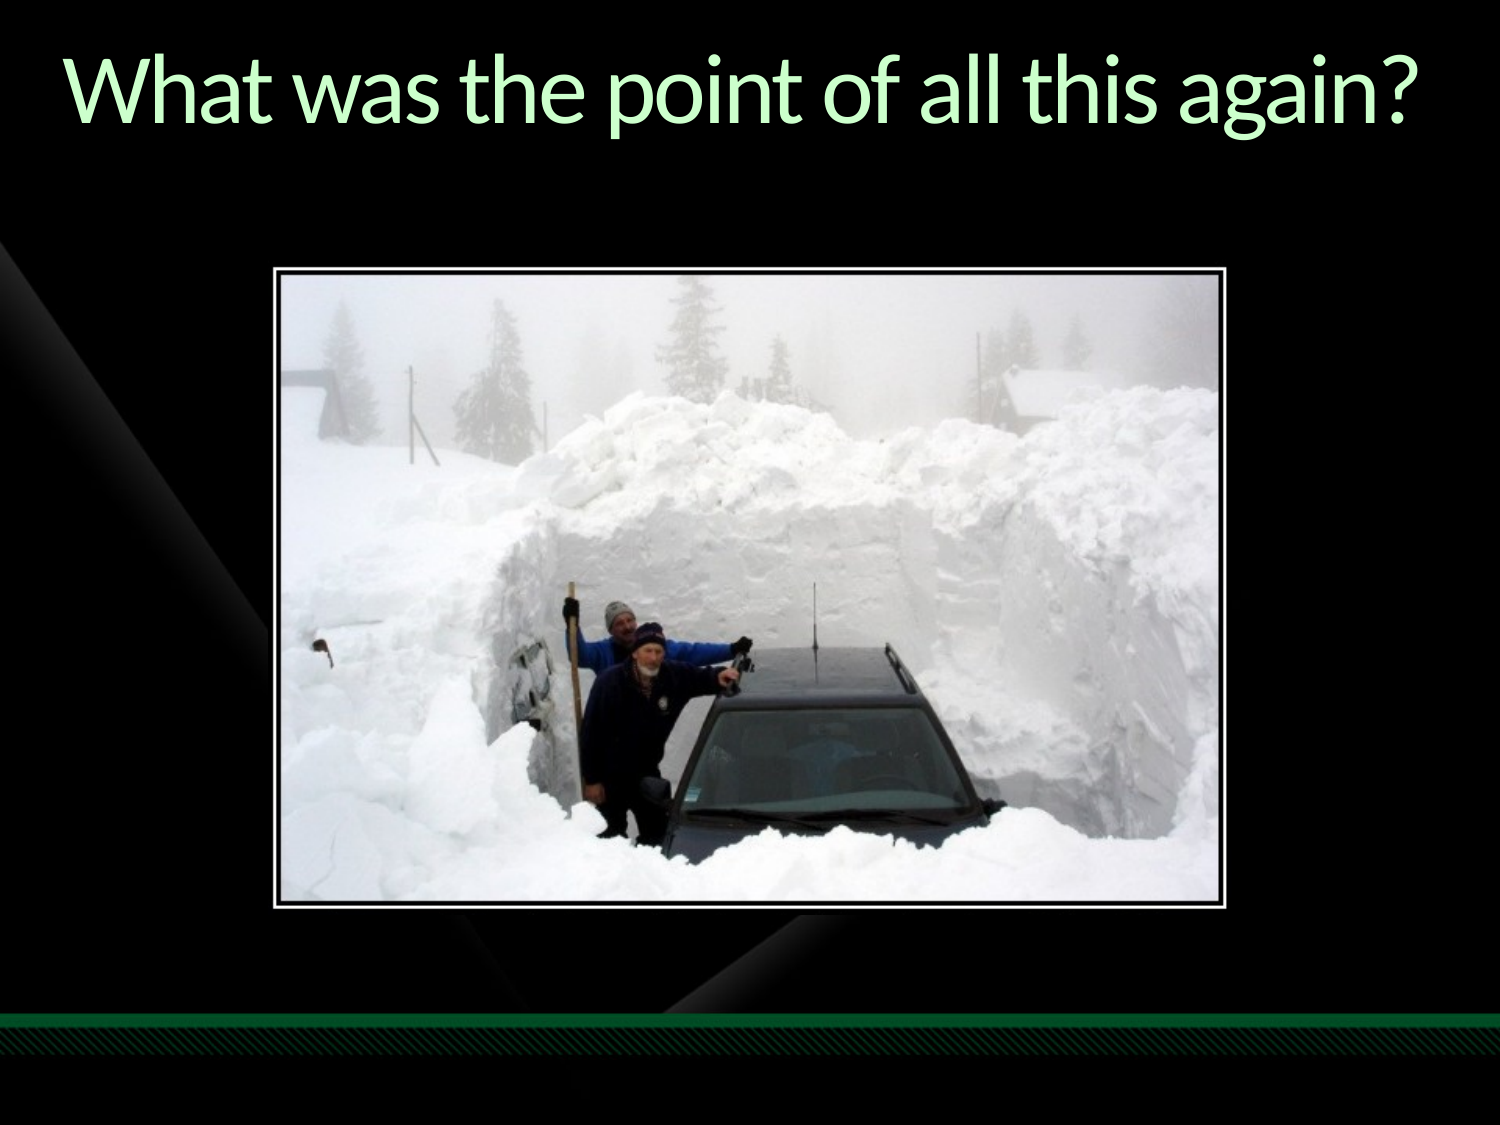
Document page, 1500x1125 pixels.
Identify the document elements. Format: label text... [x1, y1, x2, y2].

picture [0, 0, 1500, 1125]
title What was the point of all this again? [62, 37, 1438, 147]
